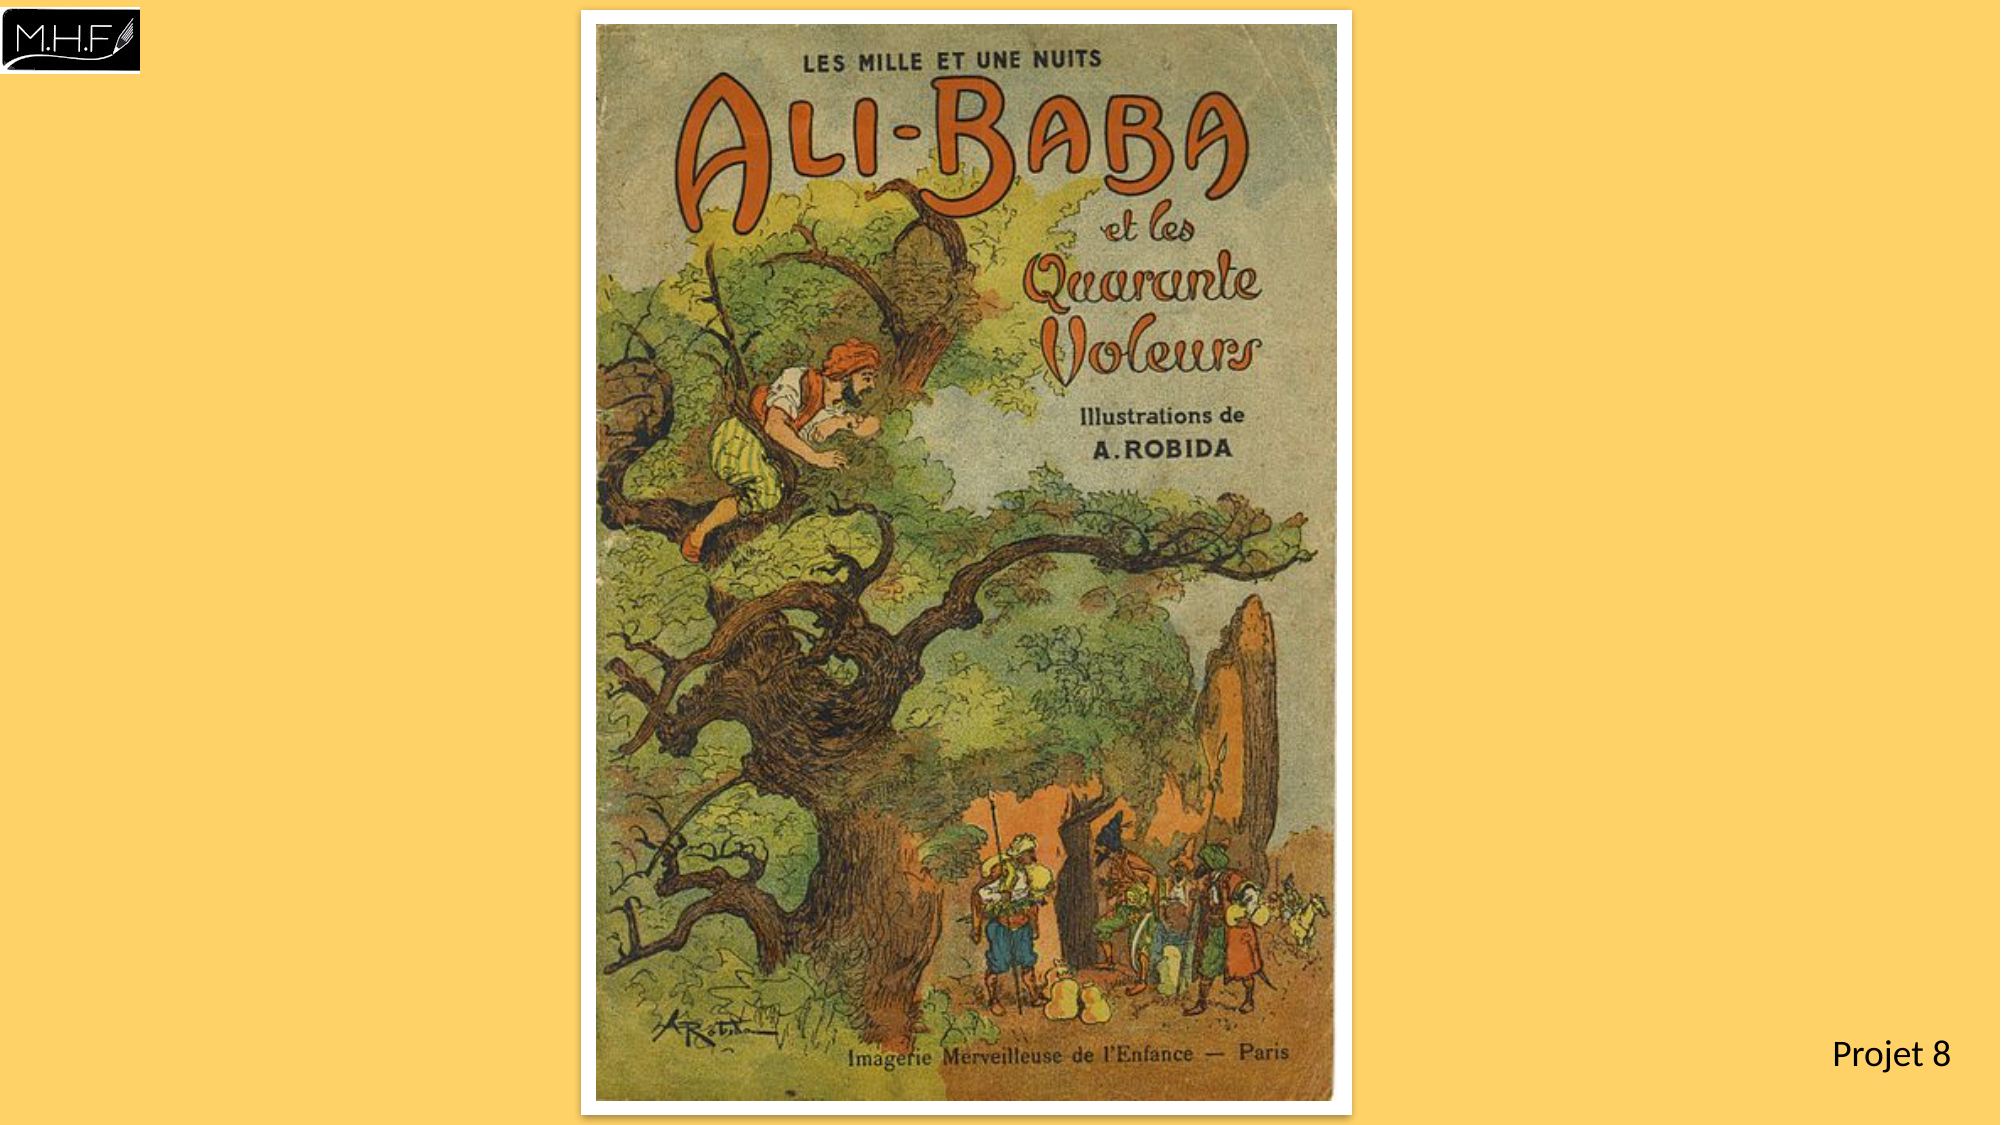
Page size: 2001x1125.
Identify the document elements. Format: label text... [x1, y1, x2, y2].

text_box Projet 8 [1362, 1021, 1967, 1082]
picture [595, 24, 1337, 1101]
picture [0, 7, 140, 74]
